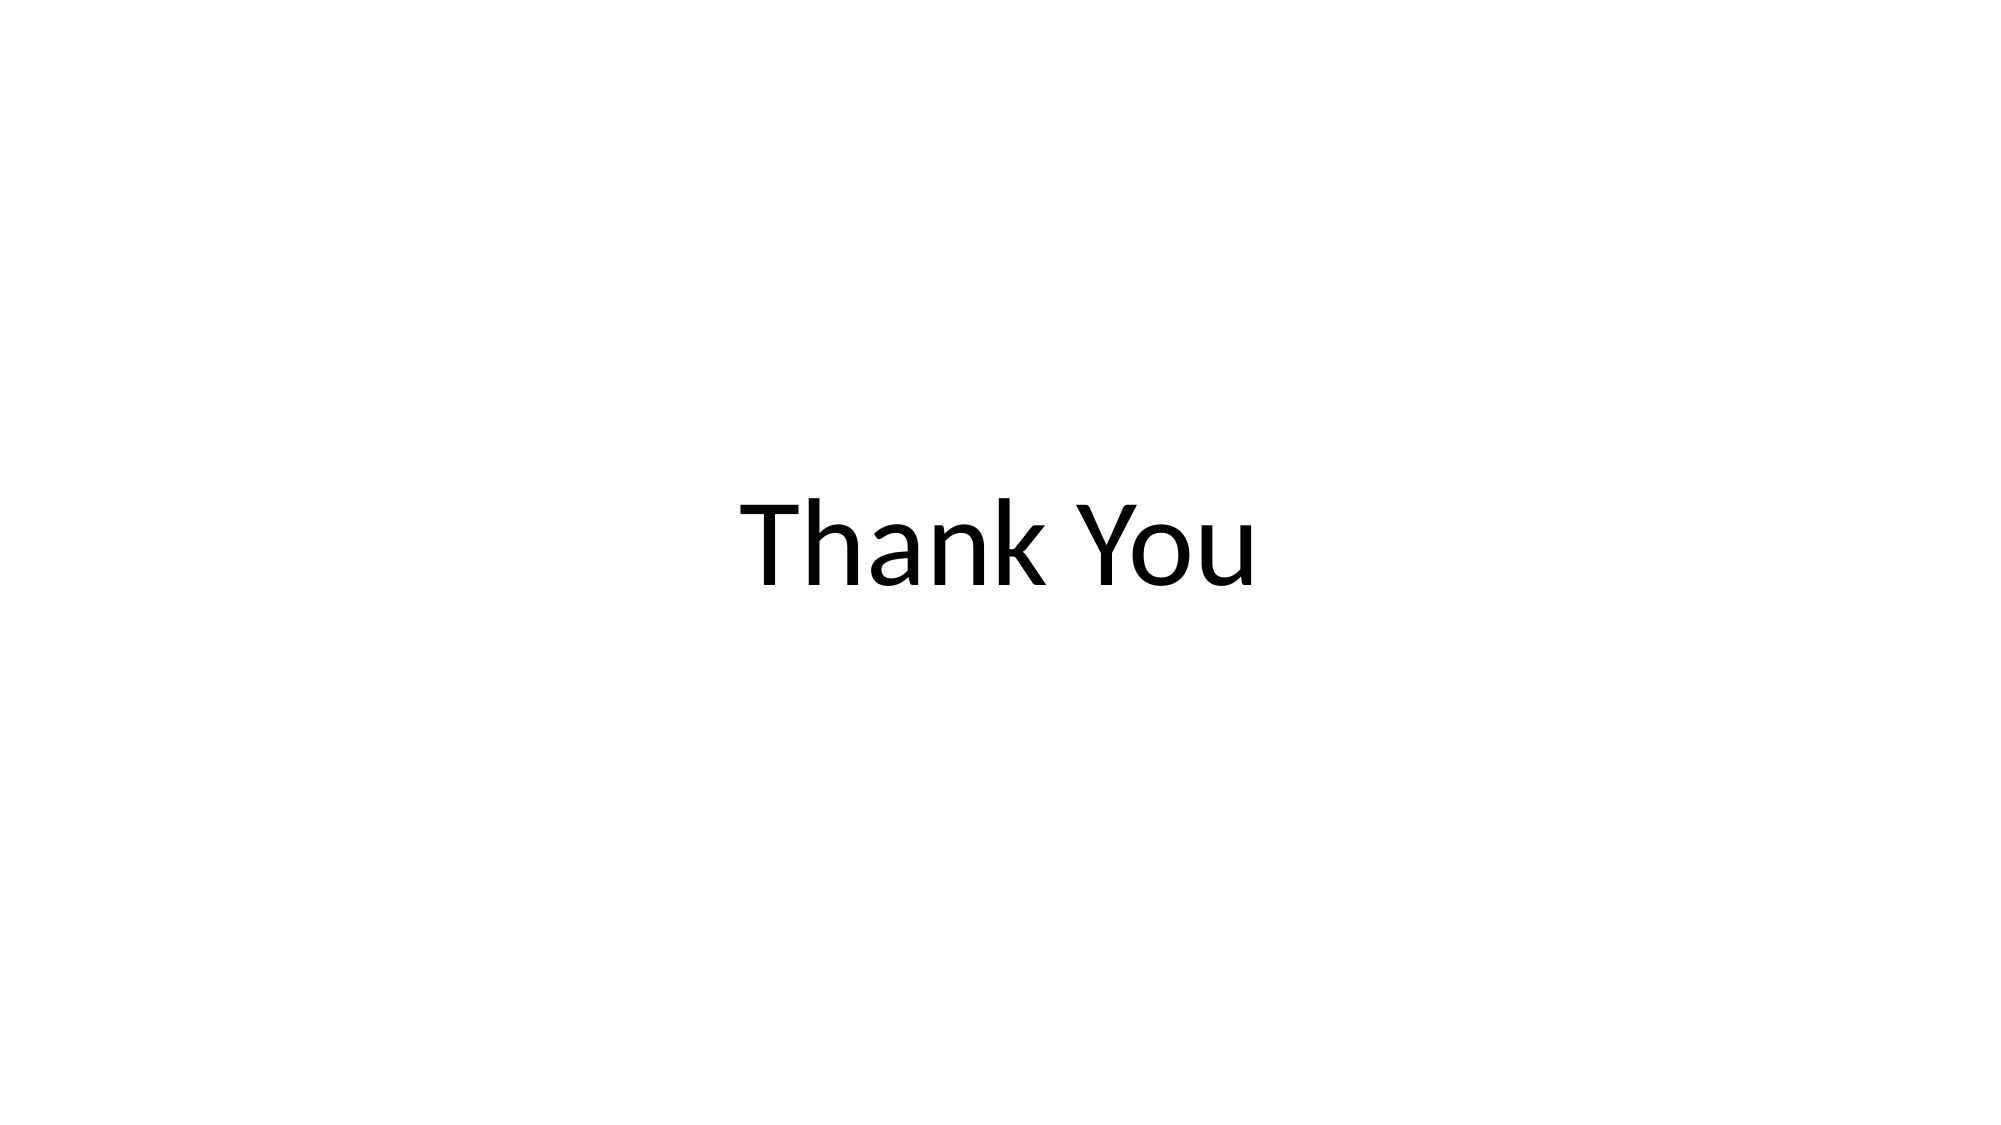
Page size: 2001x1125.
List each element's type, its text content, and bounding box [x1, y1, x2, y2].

list Thank You [137, 299, 1863, 1014]
